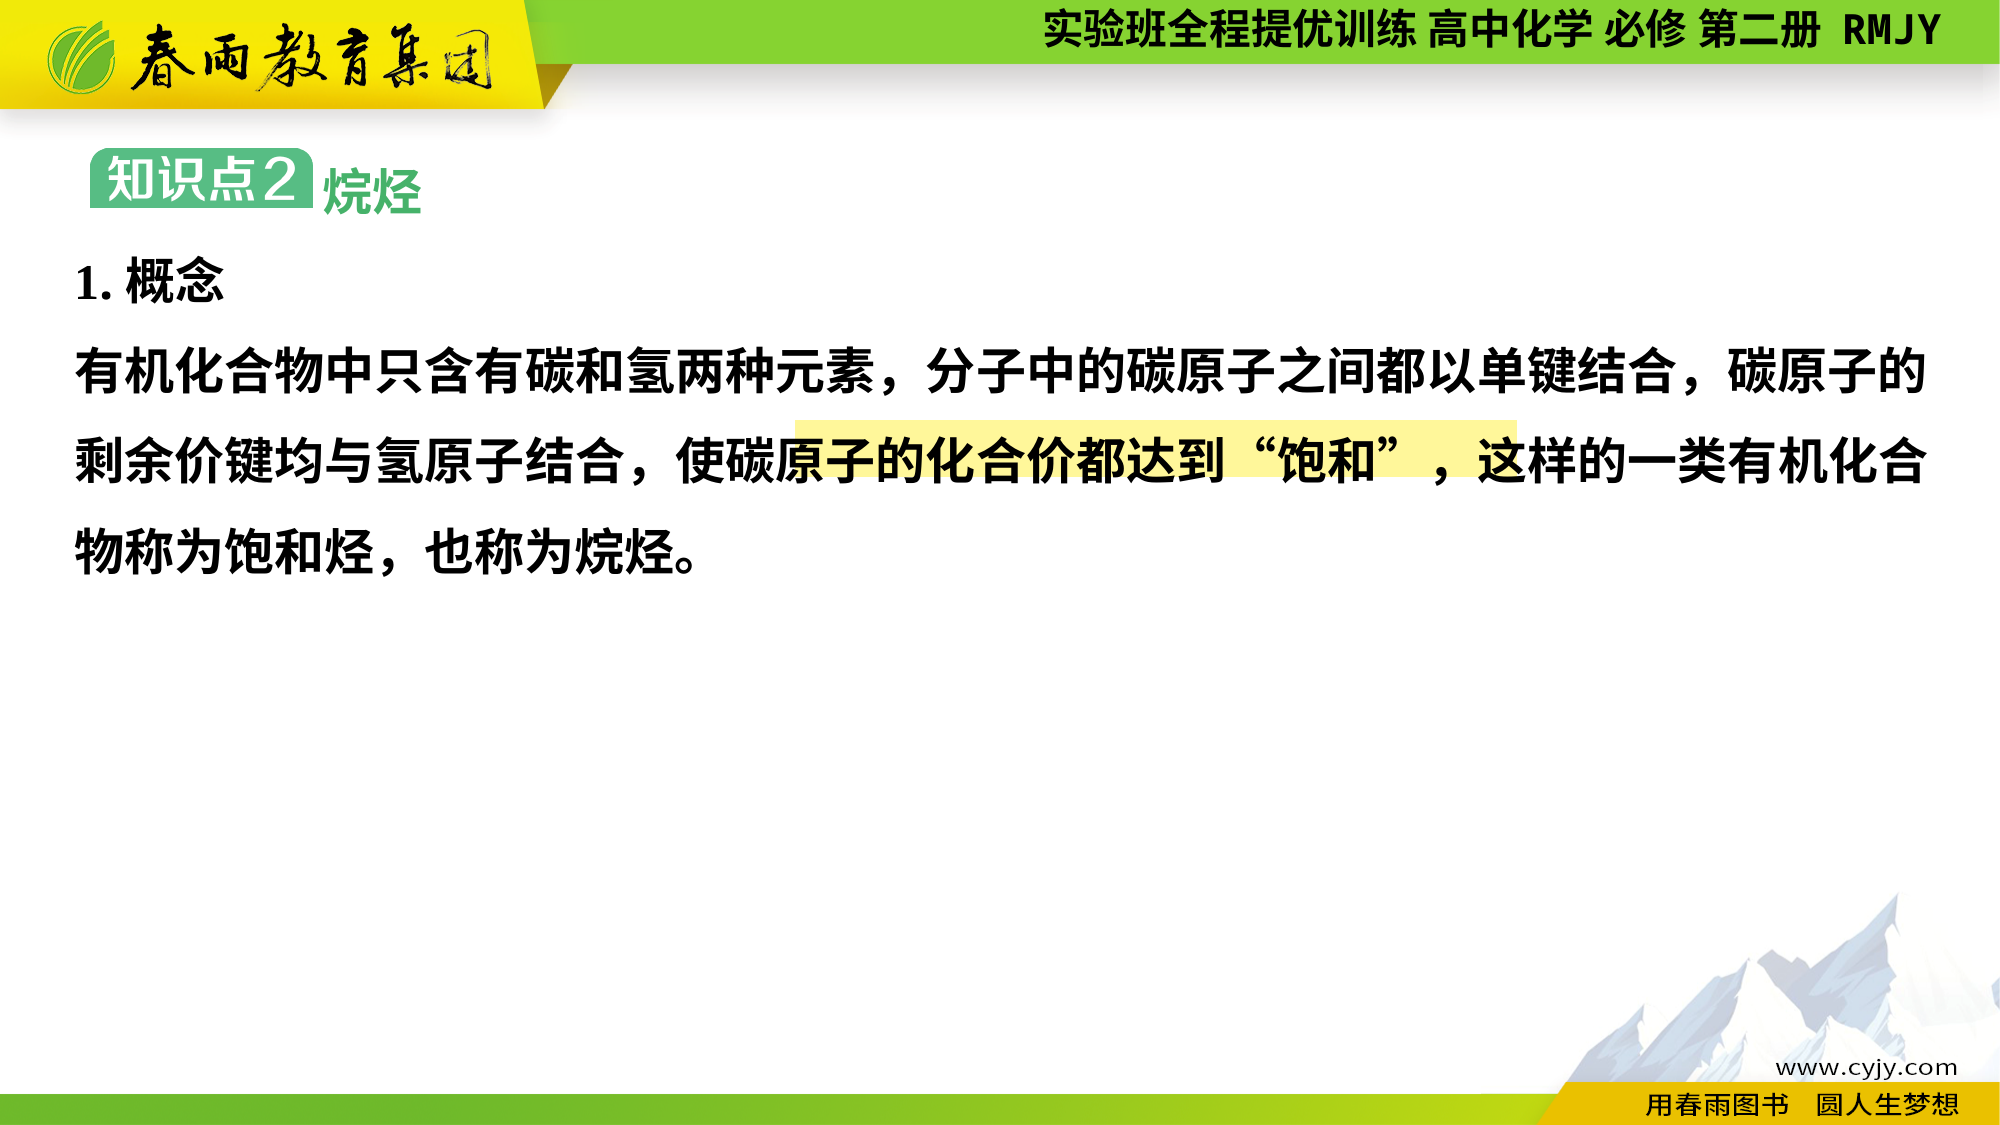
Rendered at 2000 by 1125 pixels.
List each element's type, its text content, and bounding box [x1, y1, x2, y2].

list 烷烃 1.概念 有机化合物中只含有碳和氢两种元素，分子中的碳原子之间都以单键结合，碳原子的剩余价键均与氢原子结合，使碳原子的化合价都达到“饱和”，这样的一类有机化合物称为饱和烃，也称为烷烃。 [59, 122, 1944, 592]
picture [0, 0, 2000, 1125]
